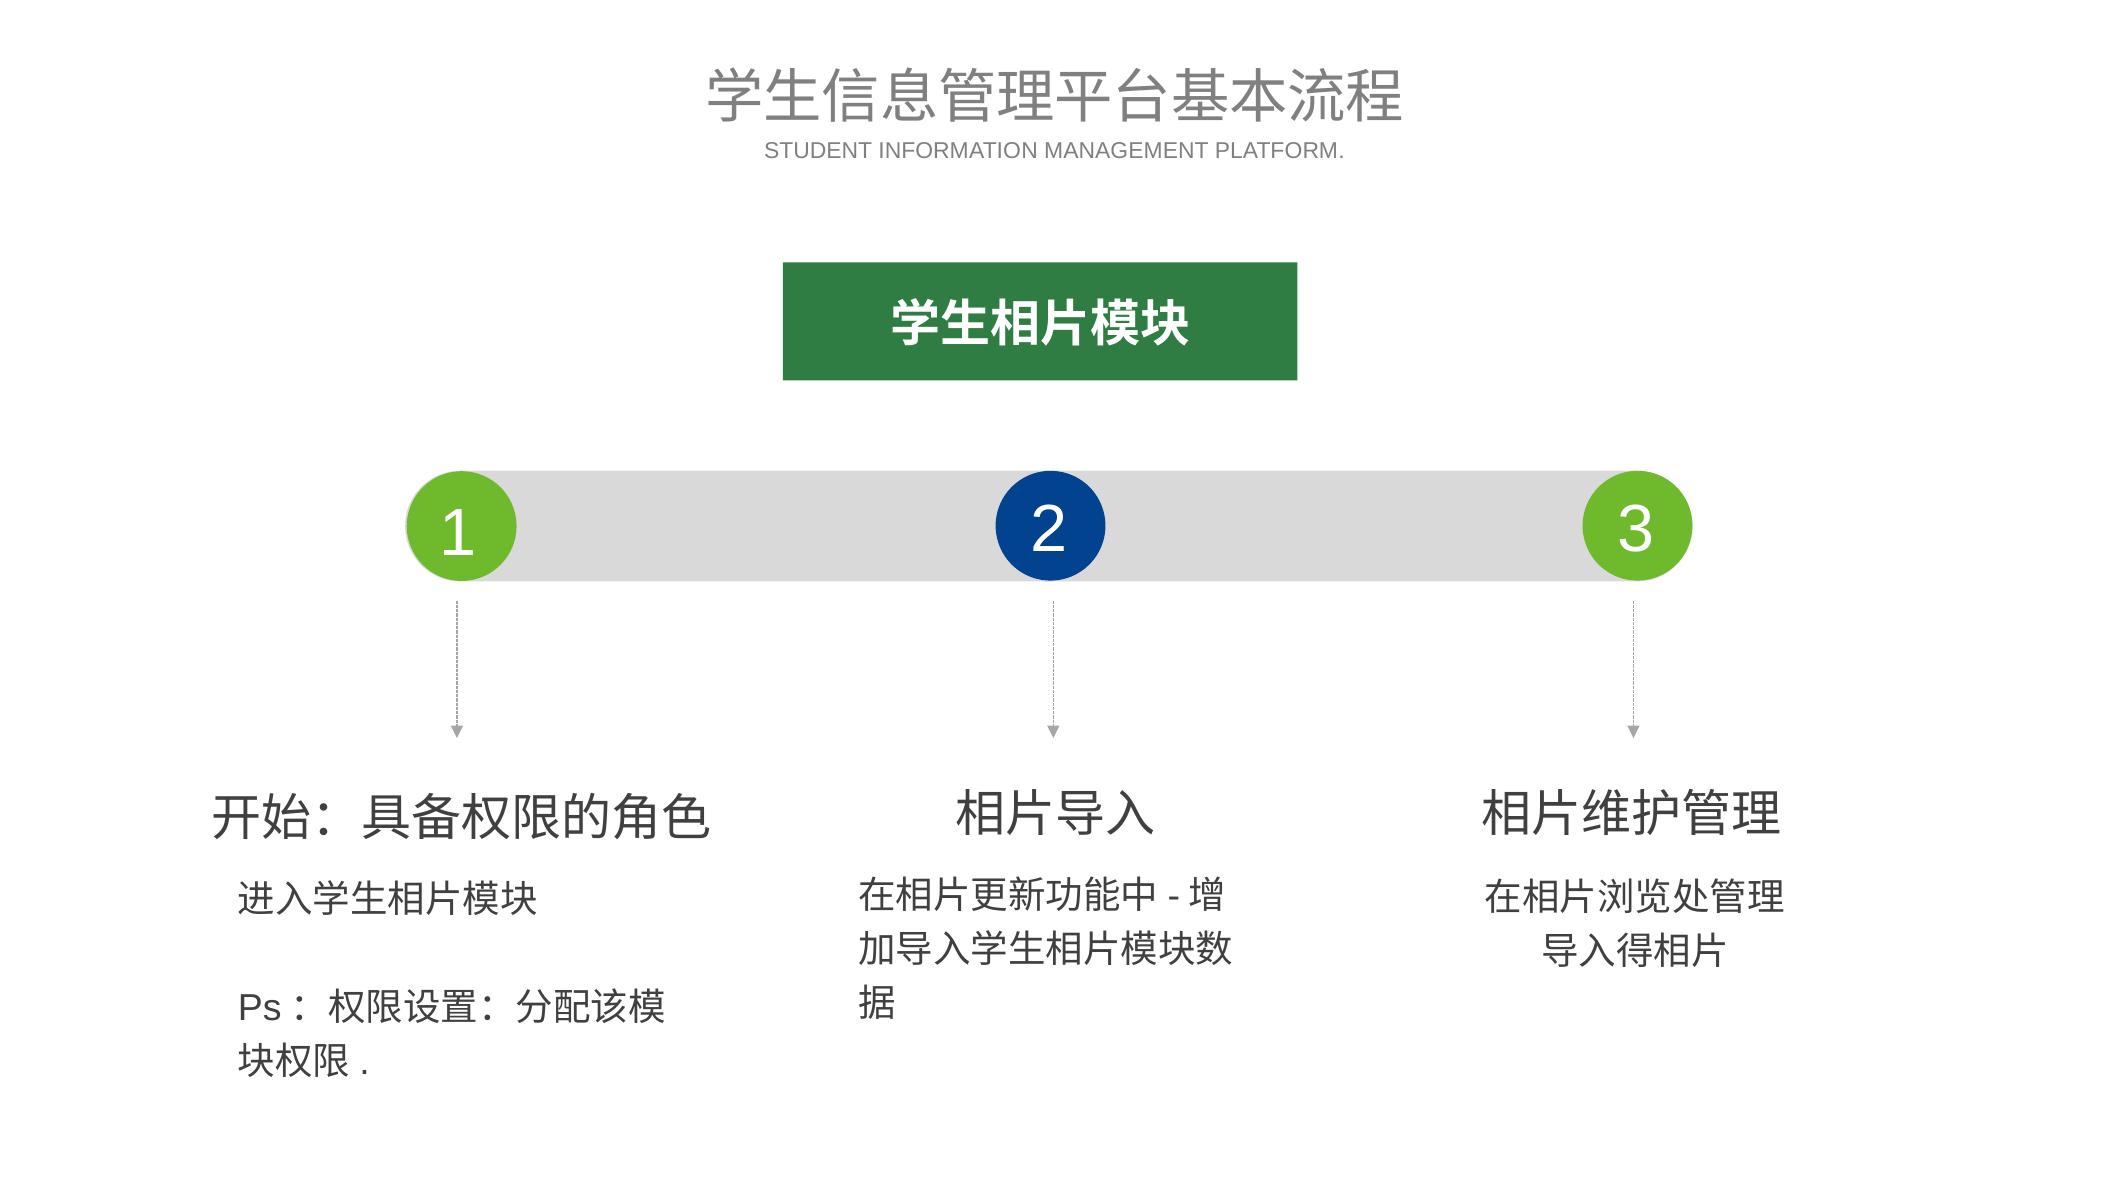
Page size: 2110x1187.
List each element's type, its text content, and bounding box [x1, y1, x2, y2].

text_box 开始：具备权限的角色 [196, 766, 727, 853]
text_box 在相片更新功能中-增加导入学生相片模块数据 [843, 854, 1278, 1032]
text_box 学生信息管理平台基本流程 [700, 58, 1409, 129]
text_box 进入学生相片模块 Ps：权限设置：分配该模块权限. [223, 858, 701, 1090]
text_box 相片导入 [940, 761, 1171, 849]
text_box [404, 470, 1693, 582]
text_box 学生相片模块 [781, 261, 1299, 382]
text_box 在相片浏览处管理导入得相片 [1453, 856, 1817, 980]
text_box 相片维护管理 [1466, 761, 1797, 849]
text_box STUDENT INFORMATION MANAGEMENT PLATFORM. [761, 135, 1348, 163]
